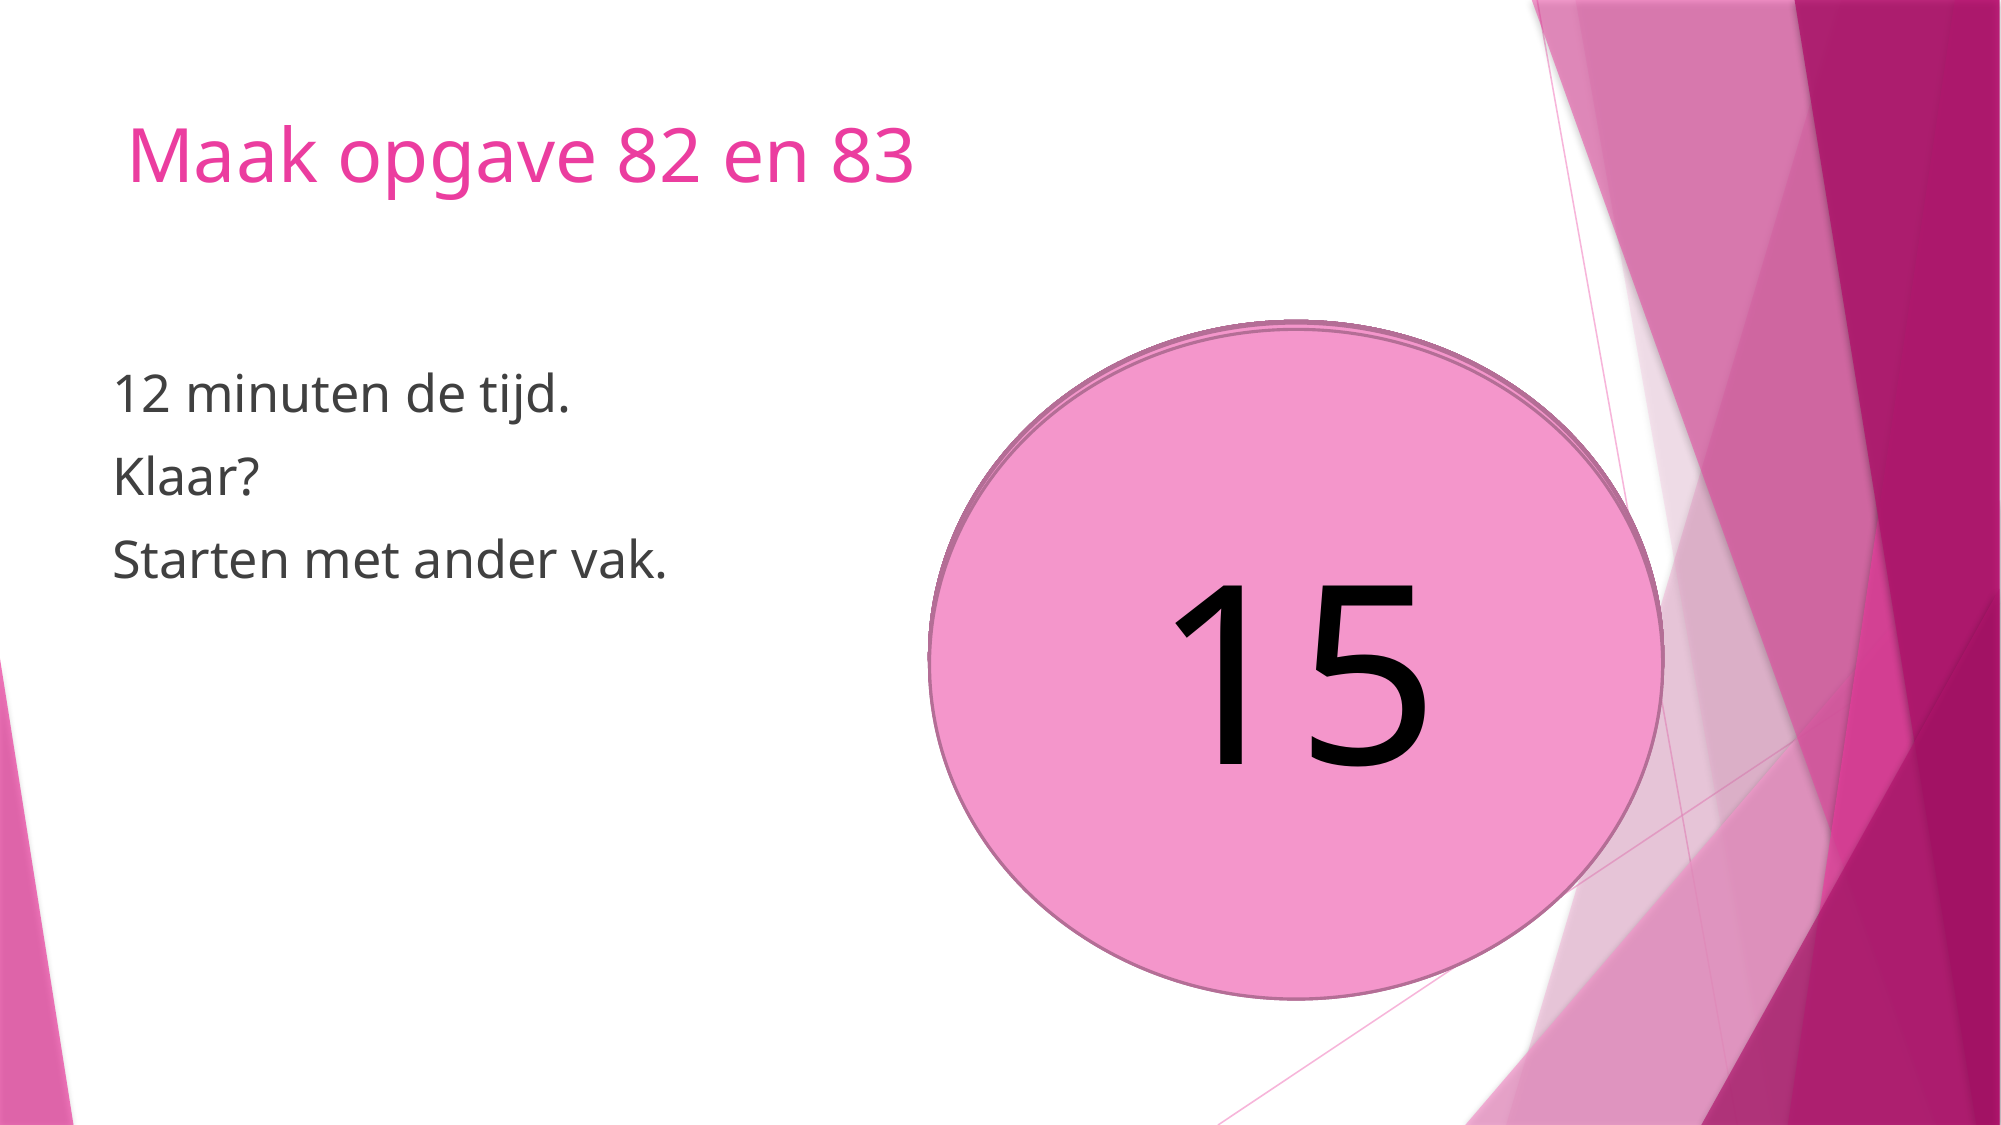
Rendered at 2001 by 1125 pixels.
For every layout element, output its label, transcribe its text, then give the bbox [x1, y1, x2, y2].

text_box 14 [930, 321, 1662, 621]
text_box 15 [927, 327, 1665, 1001]
title Maak opgave 82 en 83 [111, 99, 1522, 317]
list 12 minuten de tijd. Klaar? Starten met ander vak. [97, 352, 817, 960]
